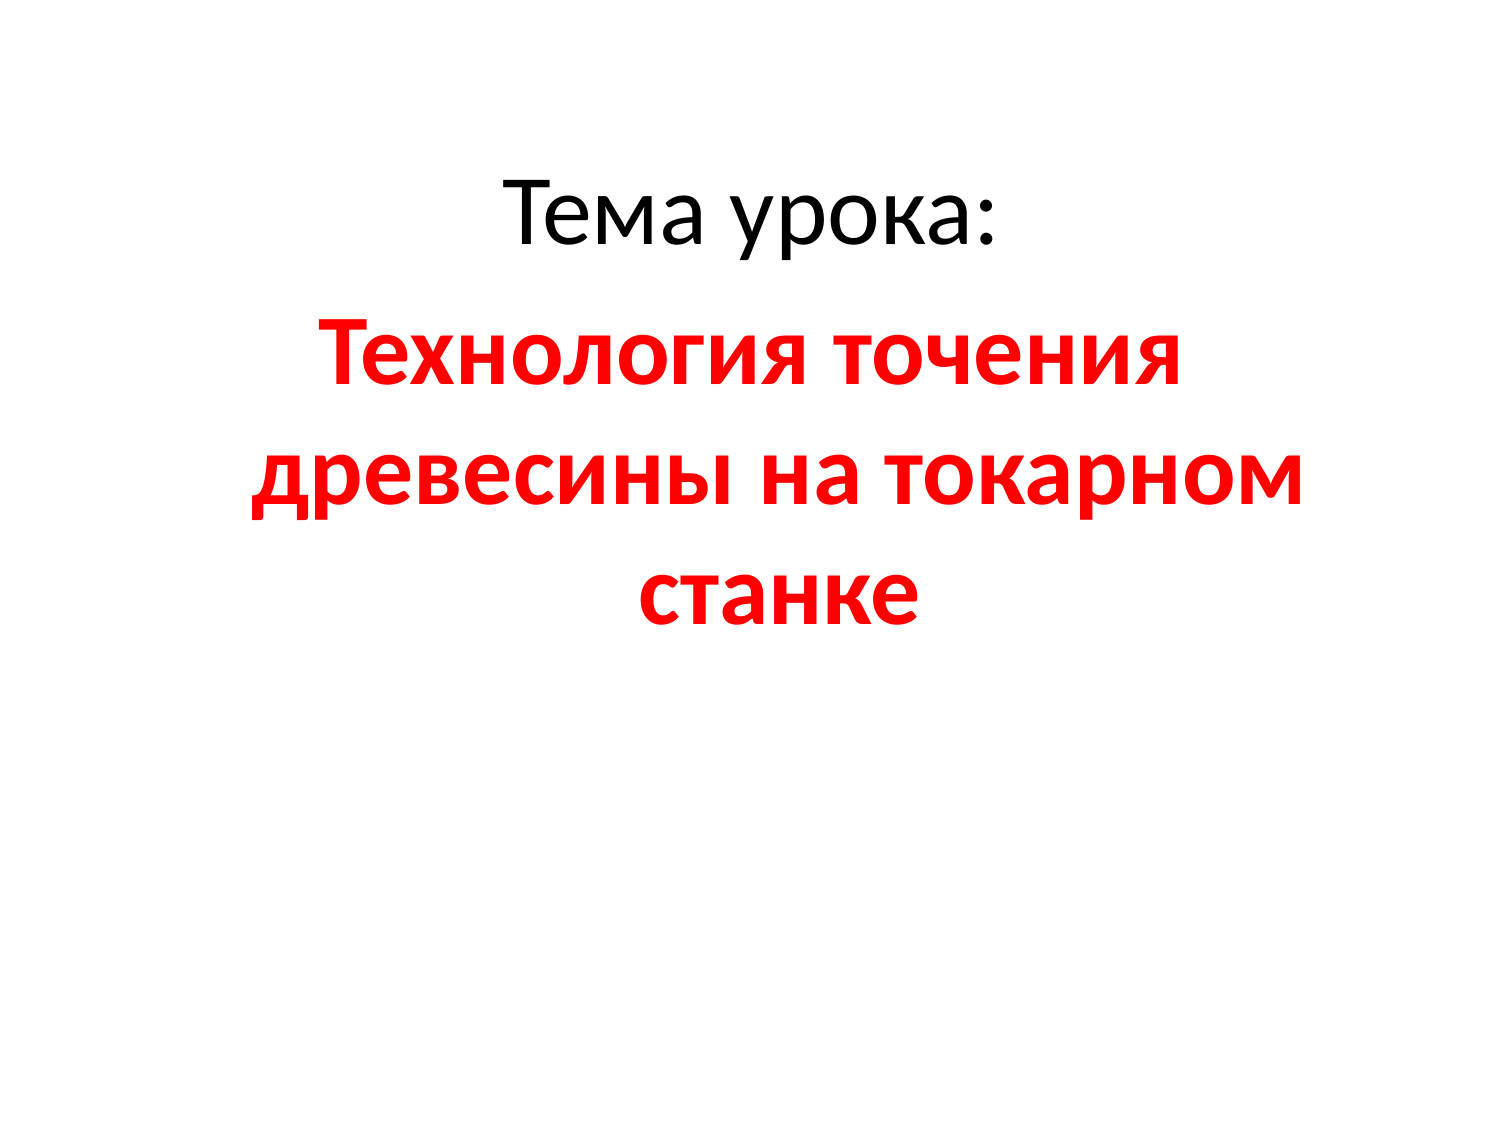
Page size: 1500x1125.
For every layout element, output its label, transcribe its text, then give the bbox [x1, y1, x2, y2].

list Тема урока: Технология точения древесины на токарном станке [76, 137, 1427, 880]
